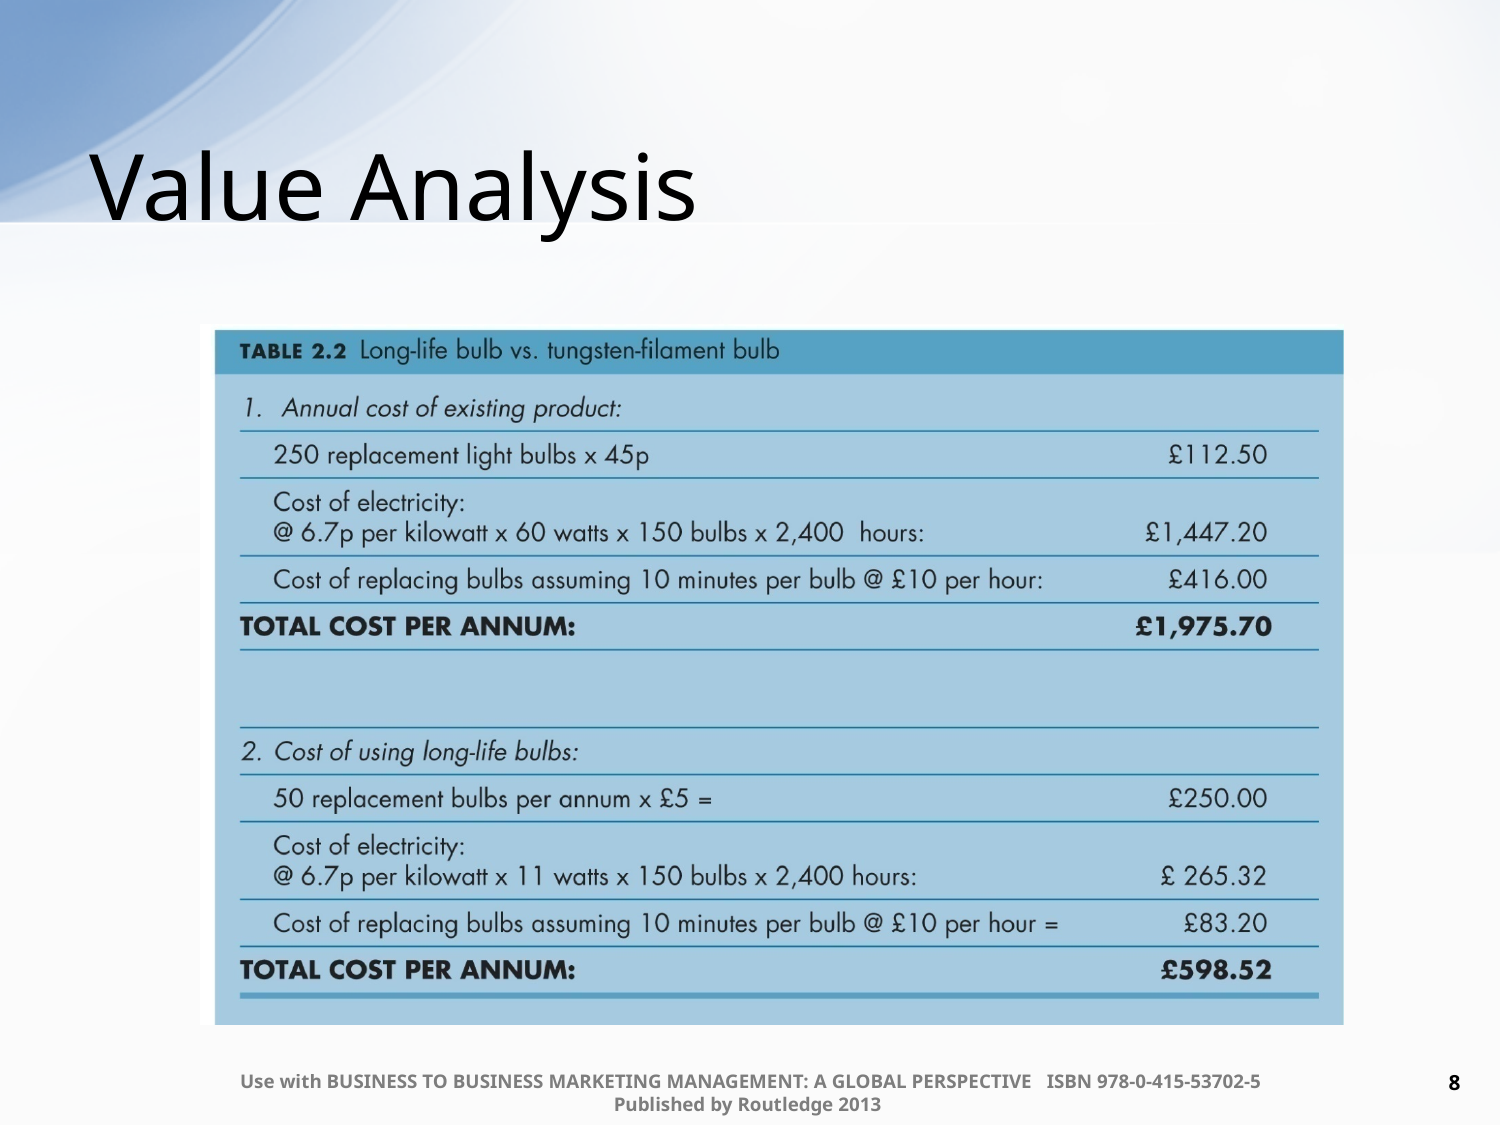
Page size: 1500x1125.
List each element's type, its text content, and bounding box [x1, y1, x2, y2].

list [199, 324, 1345, 1026]
text_box Use with BUSINESS TO BUSINESS MARKETING MANAGEMENT: A GLOBAL PERSPECTIVE ISBN 978-0-415-53702-5 Published by Routledge 2013 [0, 1062, 1500, 1125]
title Value Analysis [75, 58, 1425, 247]
picture [0, 0, 1500, 1062]
